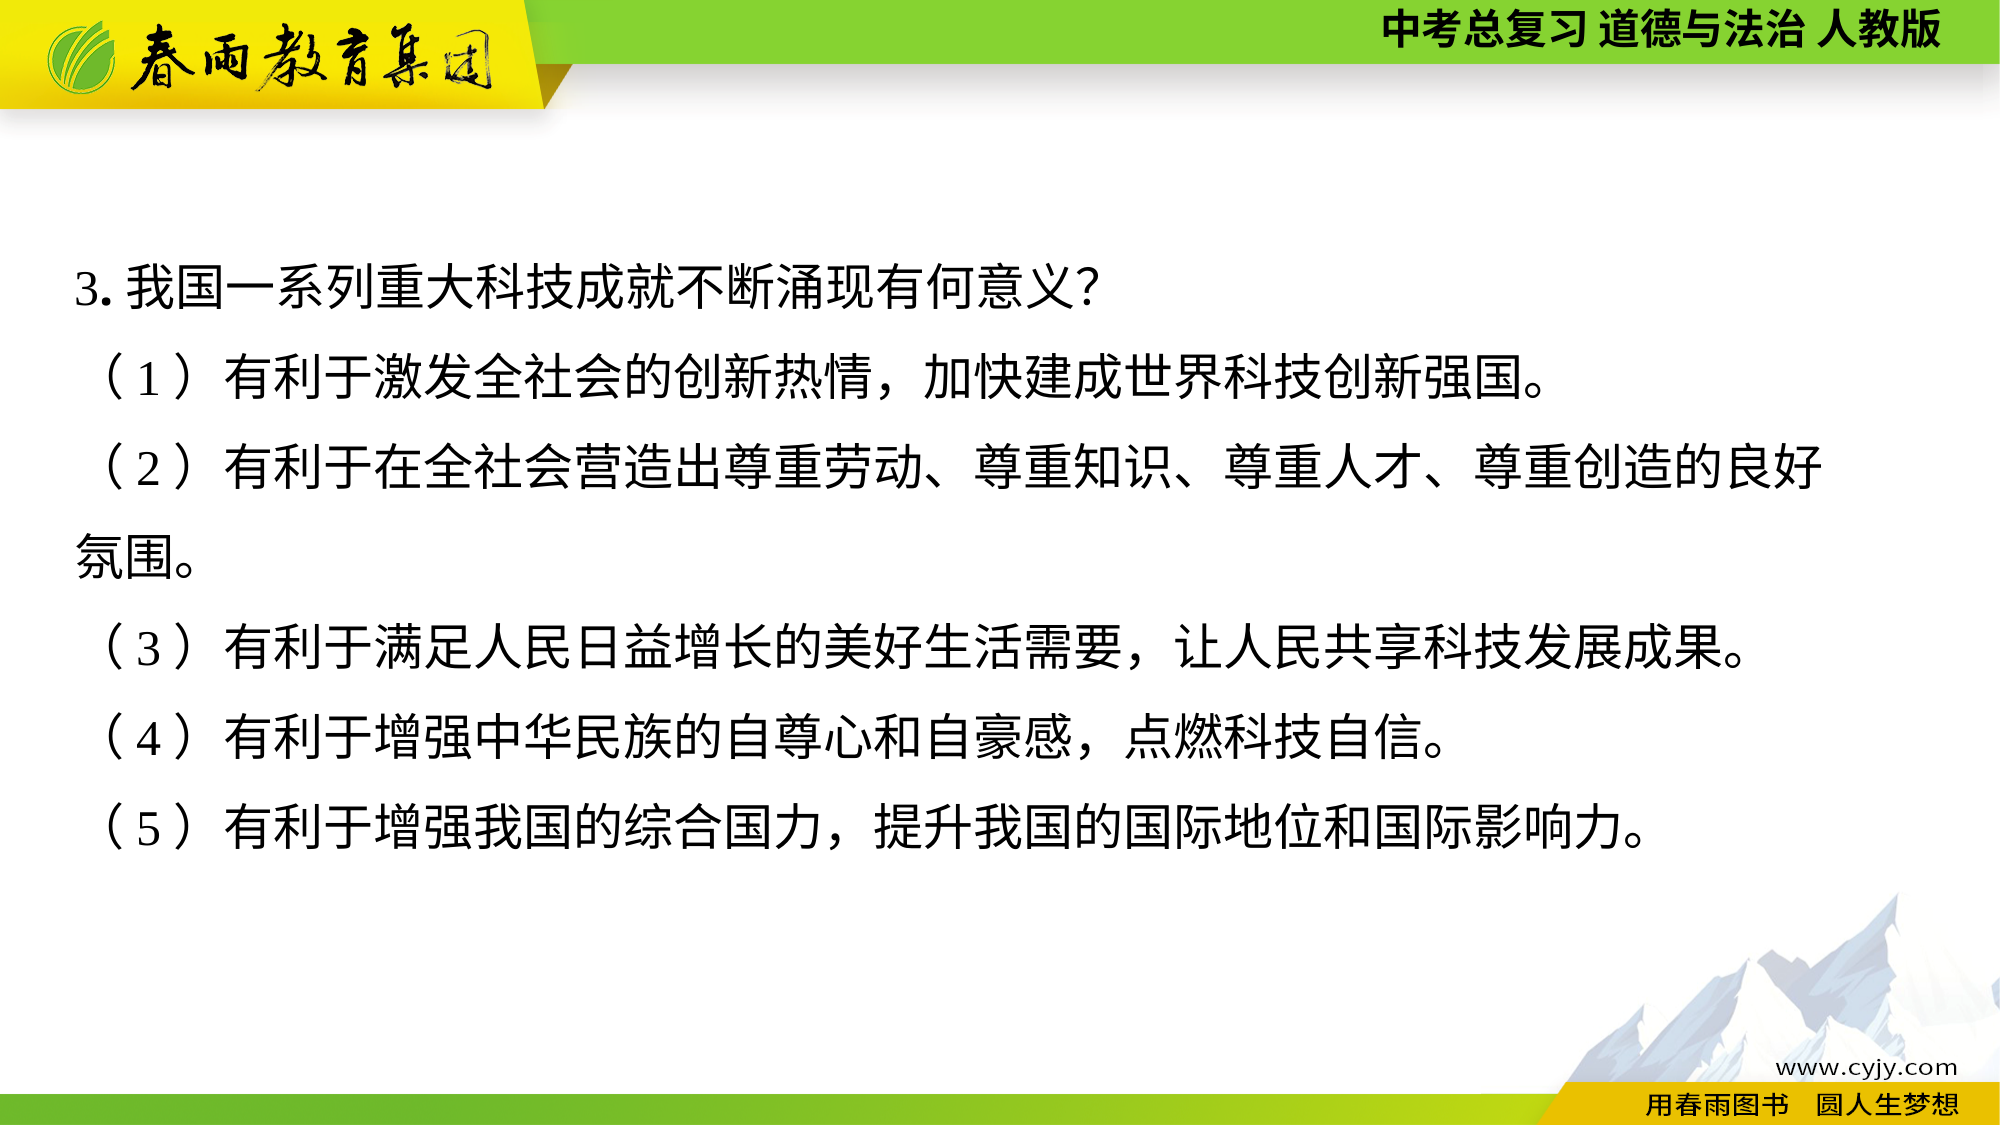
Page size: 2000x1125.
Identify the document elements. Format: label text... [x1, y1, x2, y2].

list 3.我国一系列重大科技成就不断涌现有何意义？ （1）有利于激发全社会的创新热情，加快建成世界科技创新强国。 （2）有利于在全社会营造出尊重劳动、尊重知识、尊重人才、尊重创造的良好 氛围。 （3）有利于满足人民日益增长的美好生活需要，让人民共享科技发展成果。 （4）有利于增强中华民族的自尊心和自豪感，点燃科技自信。 （5）有利于增强我国的综合国力，提升我国的国际地位和国际影响力。 [59, 218, 1944, 858]
picture [0, 0, 2000, 1125]
